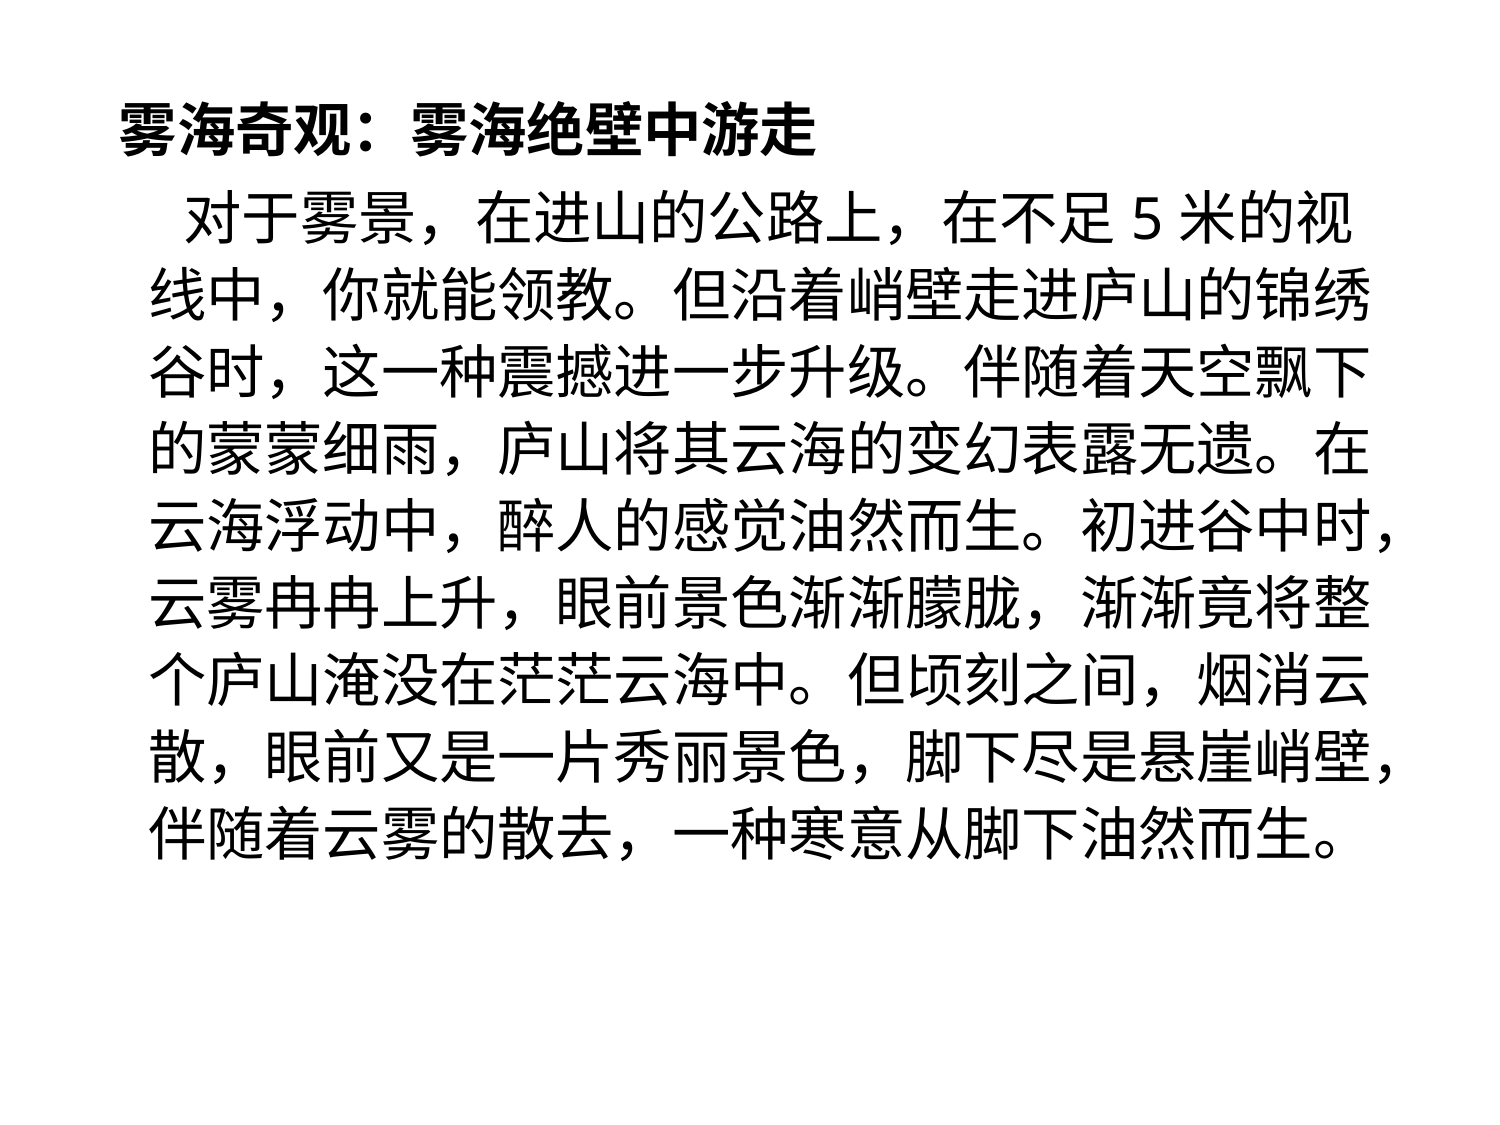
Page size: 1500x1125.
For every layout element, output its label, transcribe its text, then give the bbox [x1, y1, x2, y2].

list 雾海奇观：雾海绝壁中游走 对于雾景，在进山的公路上，在不足5米的视线中，你就能领教。但沿着峭壁走进庐山的锦绣谷时，这一种震撼进一步升级。伴随着天空飘下的蒙蒙细雨，庐山将其云海的变幻表露无遗。在云海浮动中，醉人的感觉油然而生。初进谷中时，云雾冉冉上升，眼前景色渐渐朦胧，渐渐竟将整个庐山淹没在茫茫云海中。但顷刻之间，烟消云散，眼前又是一片秀丽景色，脚下尽是悬崖峭壁，伴随着云雾的散去，一种寒意从脚下油然而生。 [76, 78, 1427, 1005]
